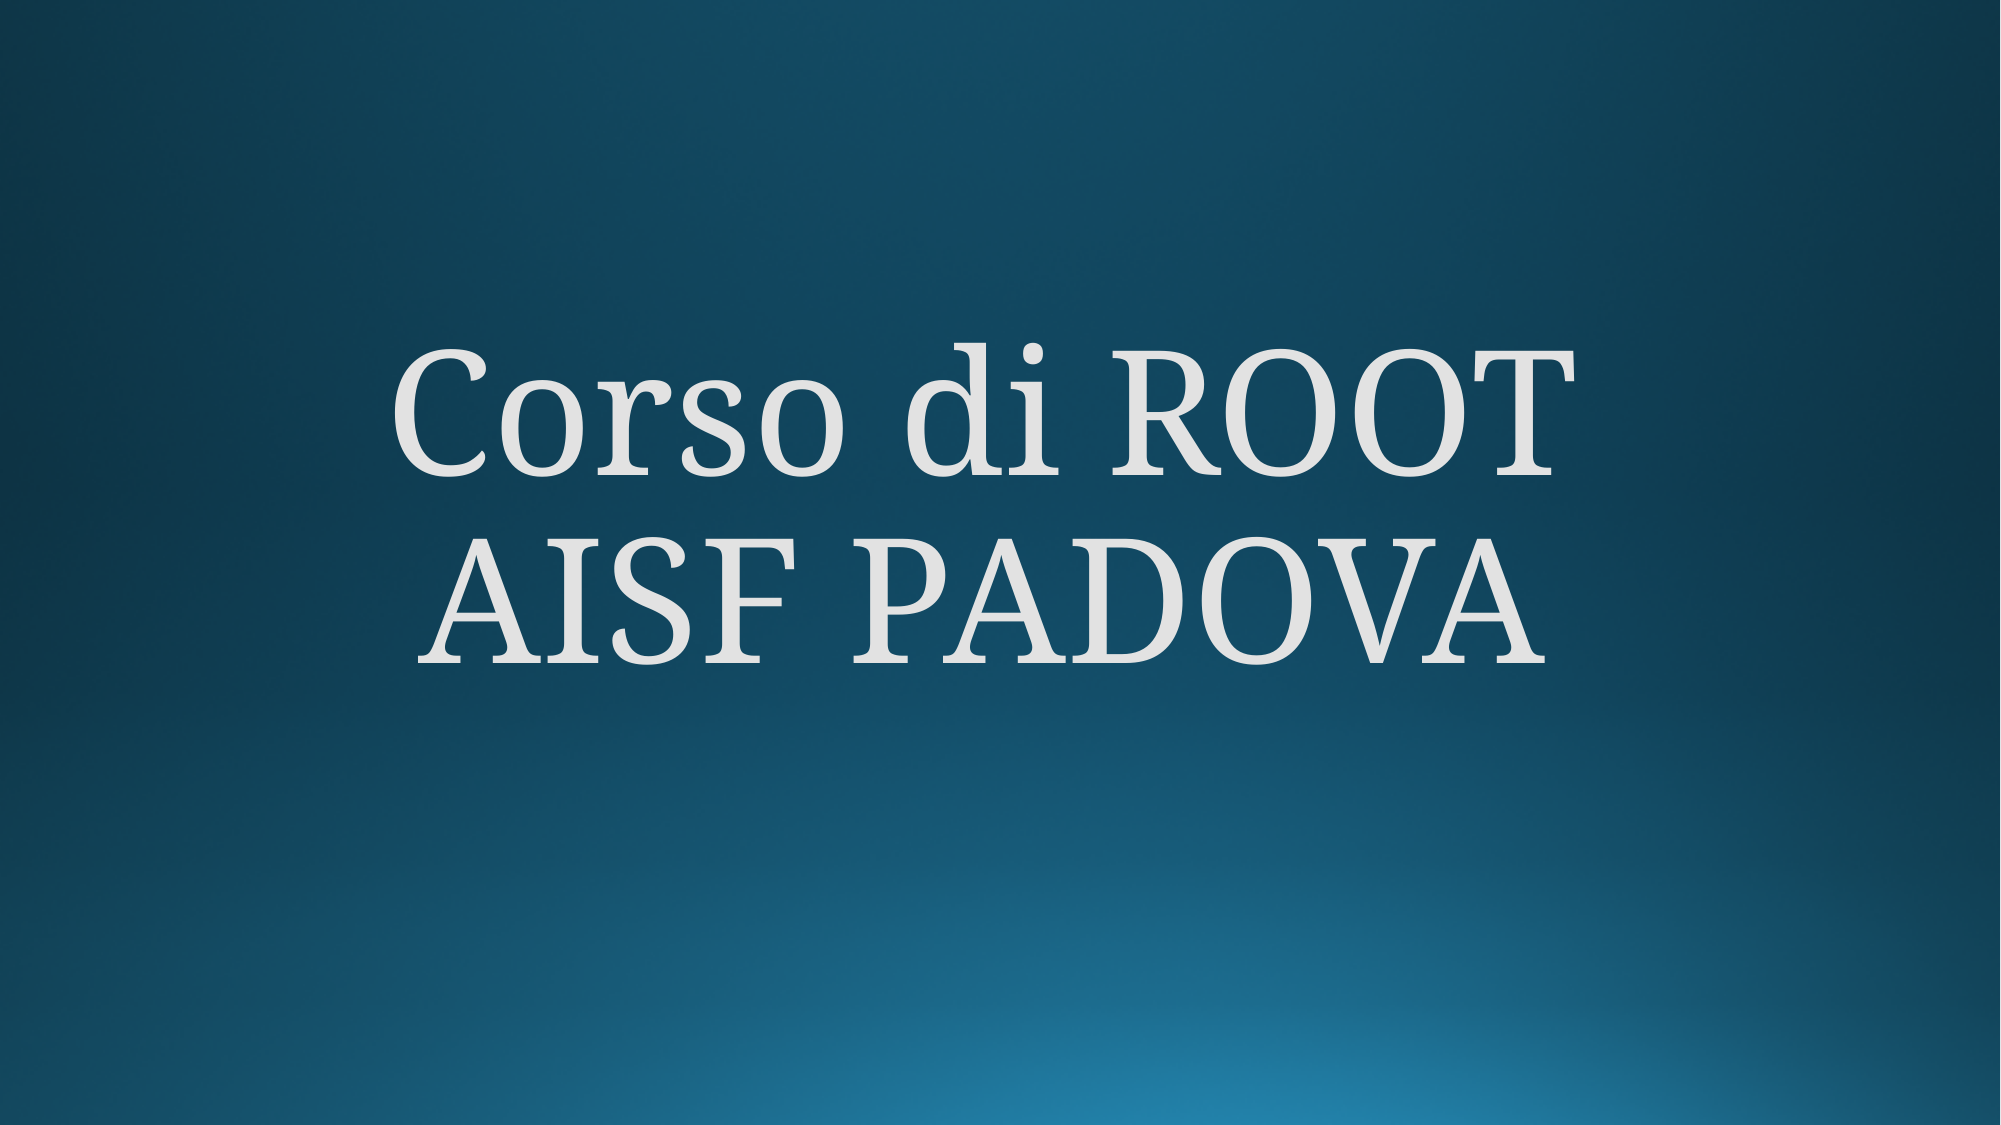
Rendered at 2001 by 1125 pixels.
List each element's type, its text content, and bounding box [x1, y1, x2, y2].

title Corso di ROOT AISF PADOVA [232, 318, 1733, 710]
picture [0, 0, 2001, 1125]
